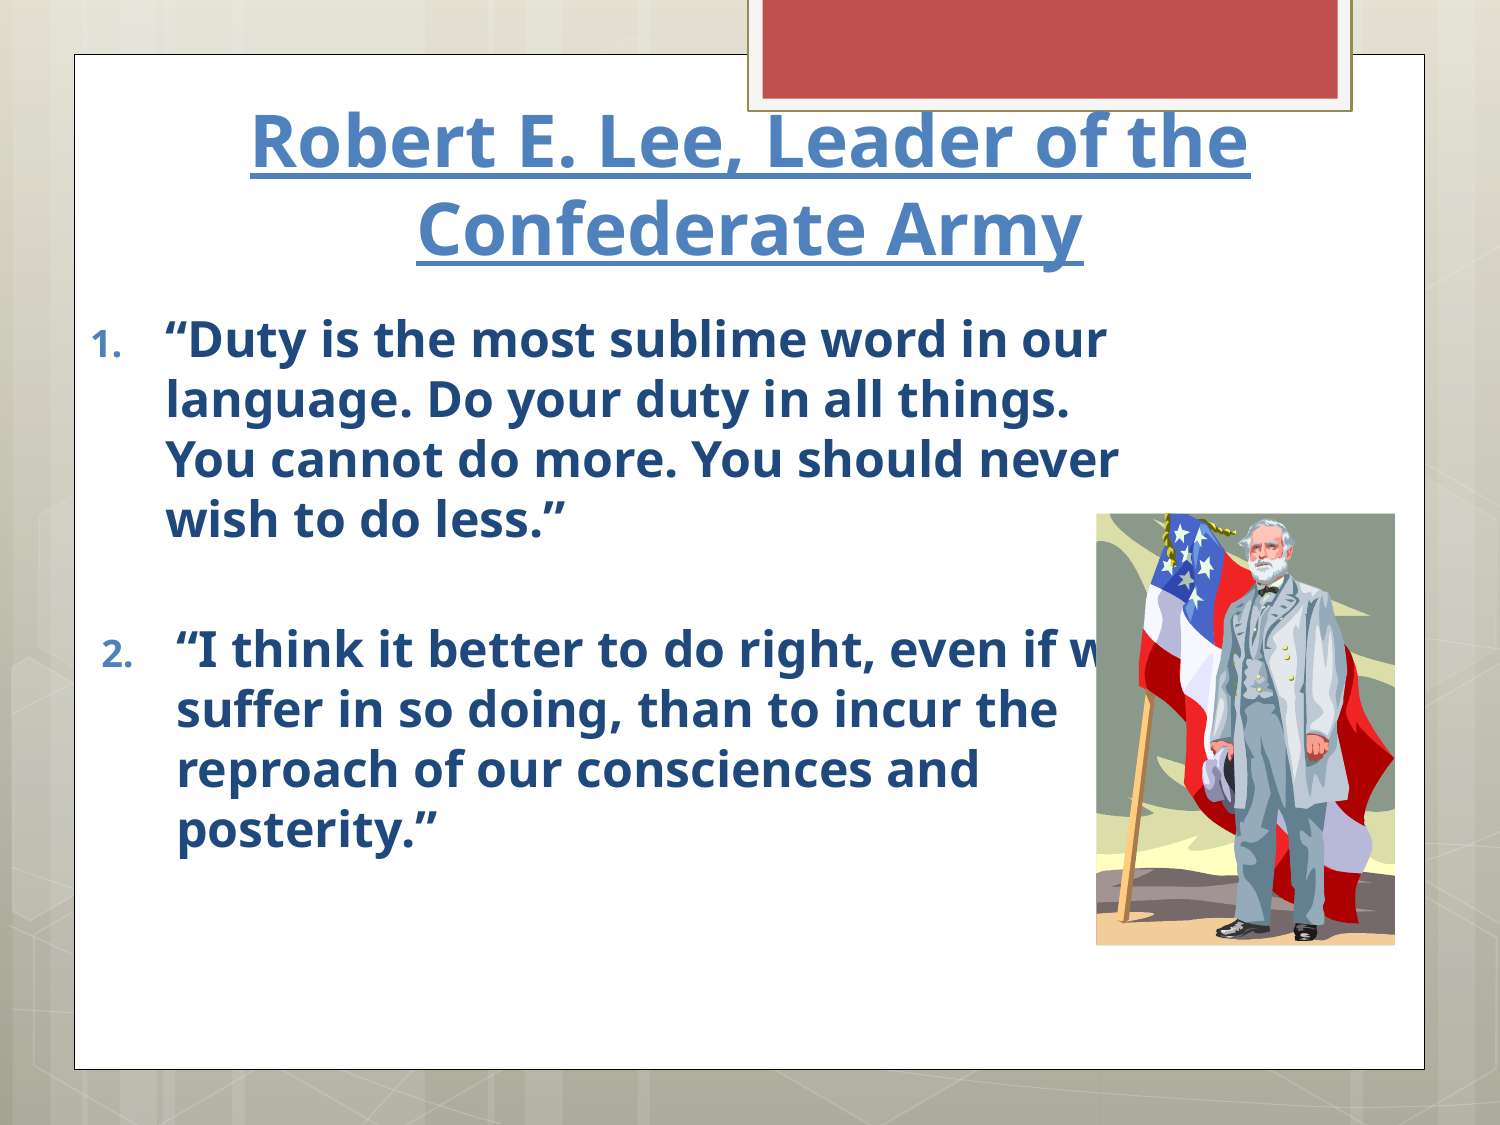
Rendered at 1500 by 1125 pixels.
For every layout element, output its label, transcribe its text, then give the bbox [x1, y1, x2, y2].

list “Duty is the most sublime word in our language. Do your duty in all things. You cannot do more. You should never wish to do less.” “I think it better to do right, even if we suffer in so doing, than to incur the reproach of our consciences and posterity.” [75, 299, 1187, 876]
title Robert E. Lee, Leader of the Confederate Army [75, 62, 1425, 278]
picture [1095, 512, 1400, 951]
